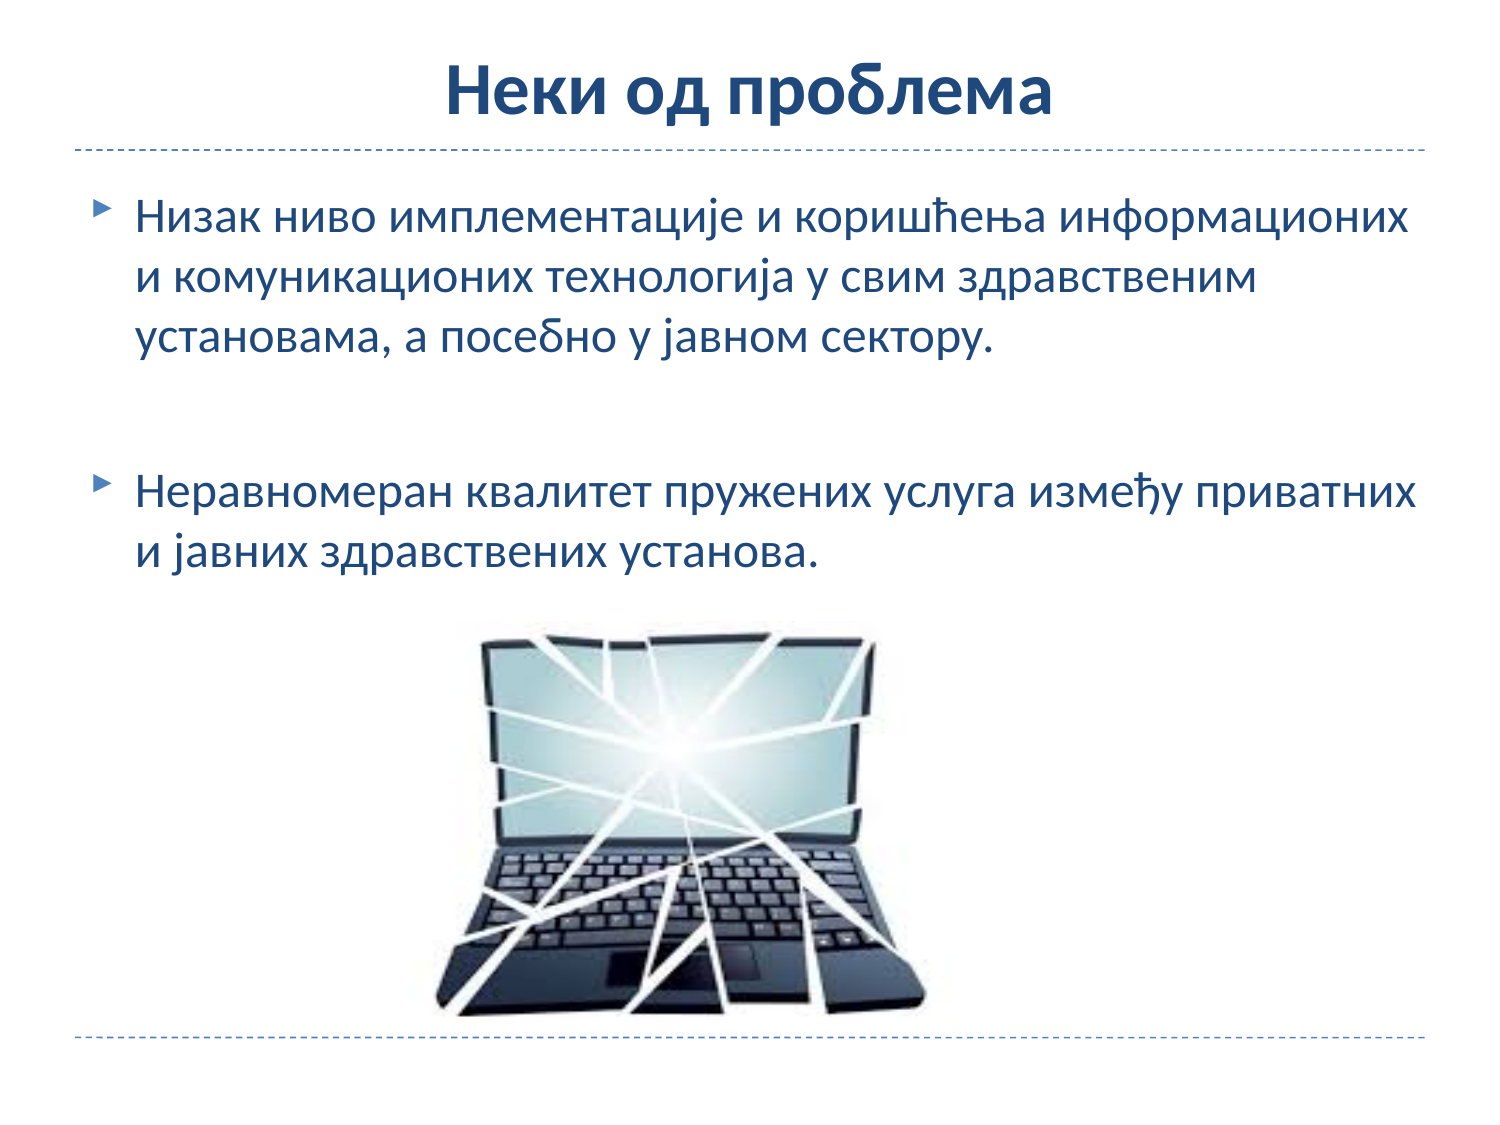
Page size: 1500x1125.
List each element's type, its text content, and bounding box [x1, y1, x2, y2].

list Низак ниво имплементације и коришћења информационих и комуникационих технологија у свим здравственим установама, а посебно у јавном сектору. Неравномеран квалитет пружених услуга између приватних и јавних здравствених установа. [74, 174, 1448, 1038]
title Неки од проблема [74, 12, 1426, 138]
picture [277, 621, 1105, 1024]
